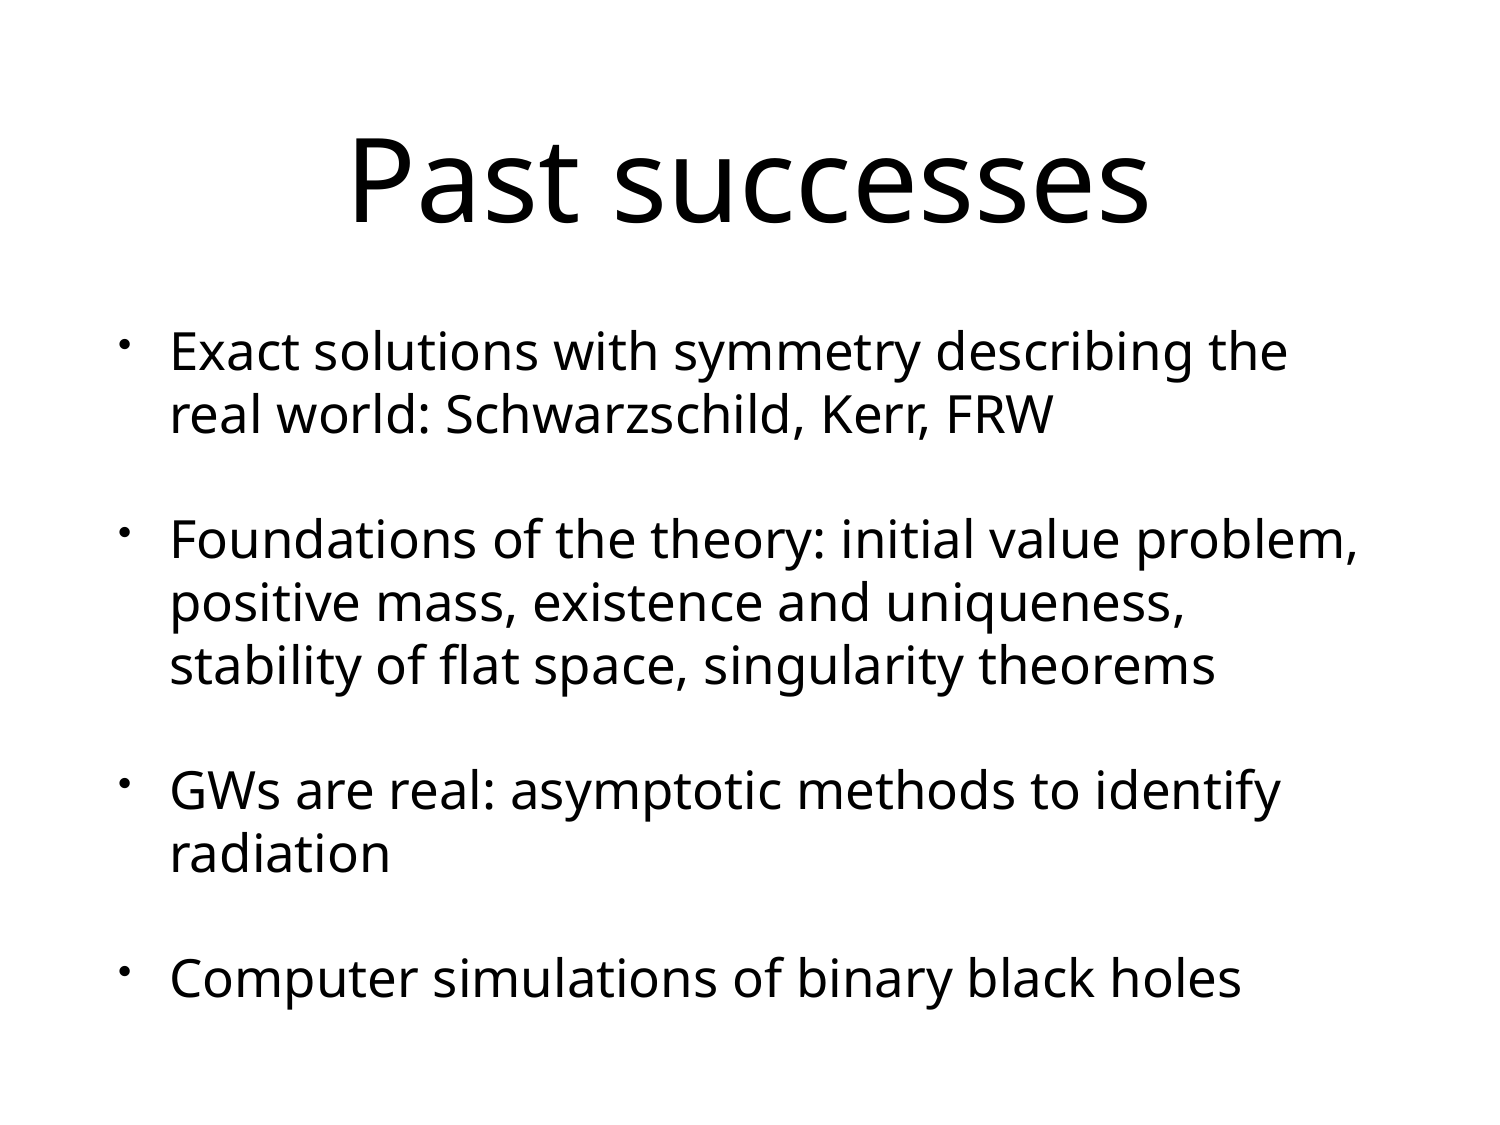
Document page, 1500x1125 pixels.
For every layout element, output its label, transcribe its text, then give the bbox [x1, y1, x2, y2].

title Past successes [109, 50, 1391, 299]
list Exact solutions with symmetry describing the real world: Schwarzschild, Kerr, FRW Foundations of the theory: initial value problem, positive mass, existence and uniqueness, stability of flat space, singularity theorems GWs are real: asymptotic methods to identify radiation Computer simulations of binary black holes [109, 299, 1391, 1026]
